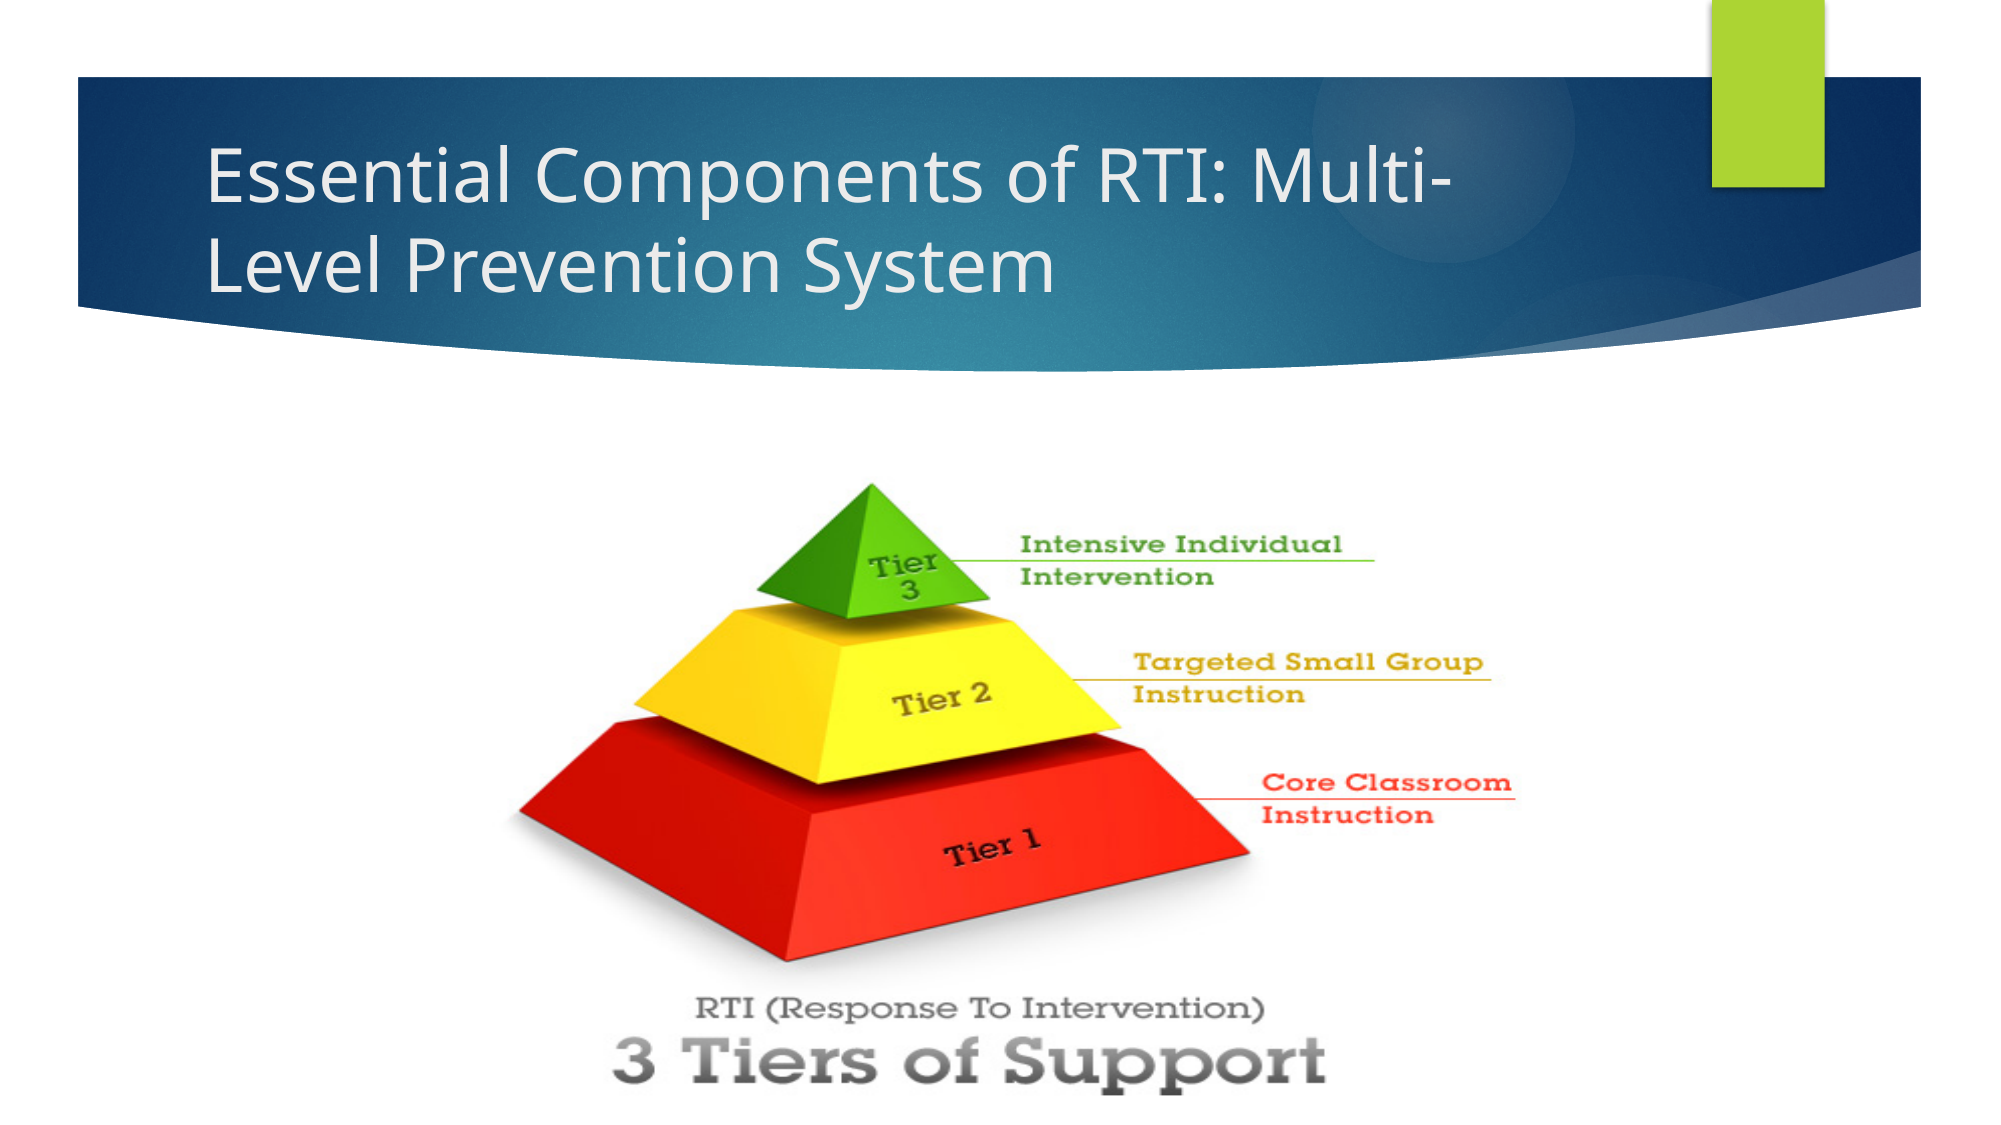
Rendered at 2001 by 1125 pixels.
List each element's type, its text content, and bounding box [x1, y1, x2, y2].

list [492, 452, 1524, 1125]
title Essential Components of RTI: Multi-Level Prevention System [189, 159, 1627, 276]
